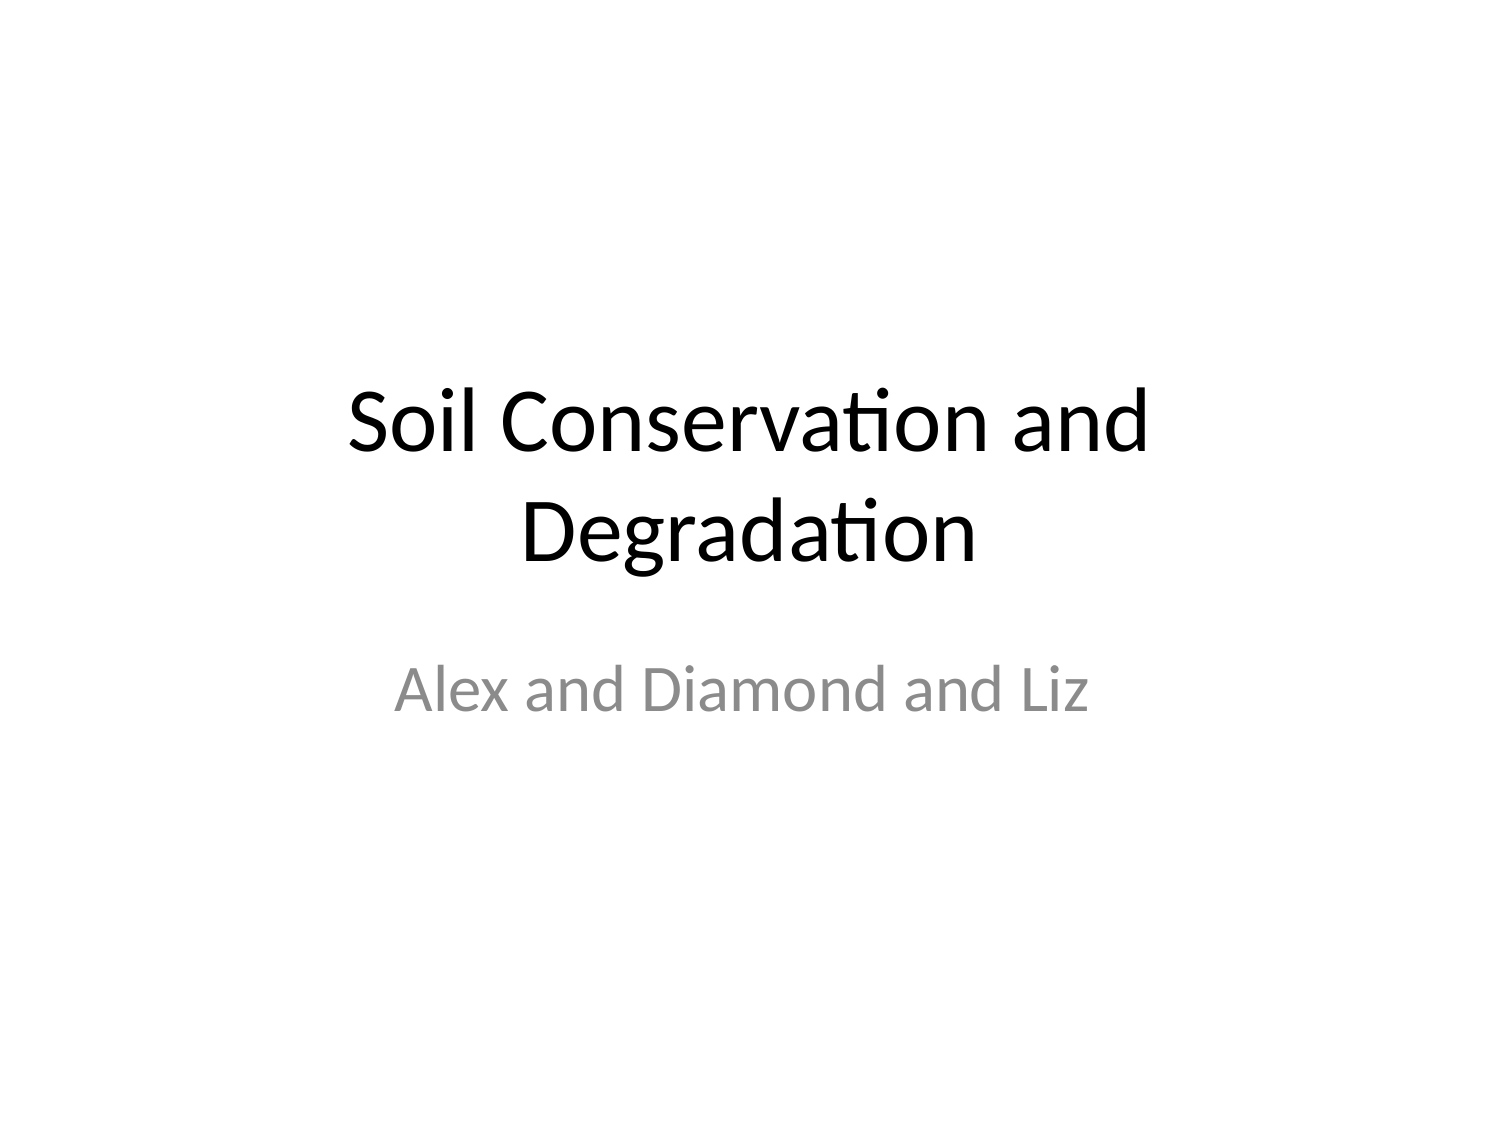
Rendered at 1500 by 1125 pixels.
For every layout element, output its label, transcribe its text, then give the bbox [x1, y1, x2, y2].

subtitle Alex and Diamond and Liz [225, 637, 1275, 925]
title Soil Conservation and Degradation [112, 349, 1388, 591]
